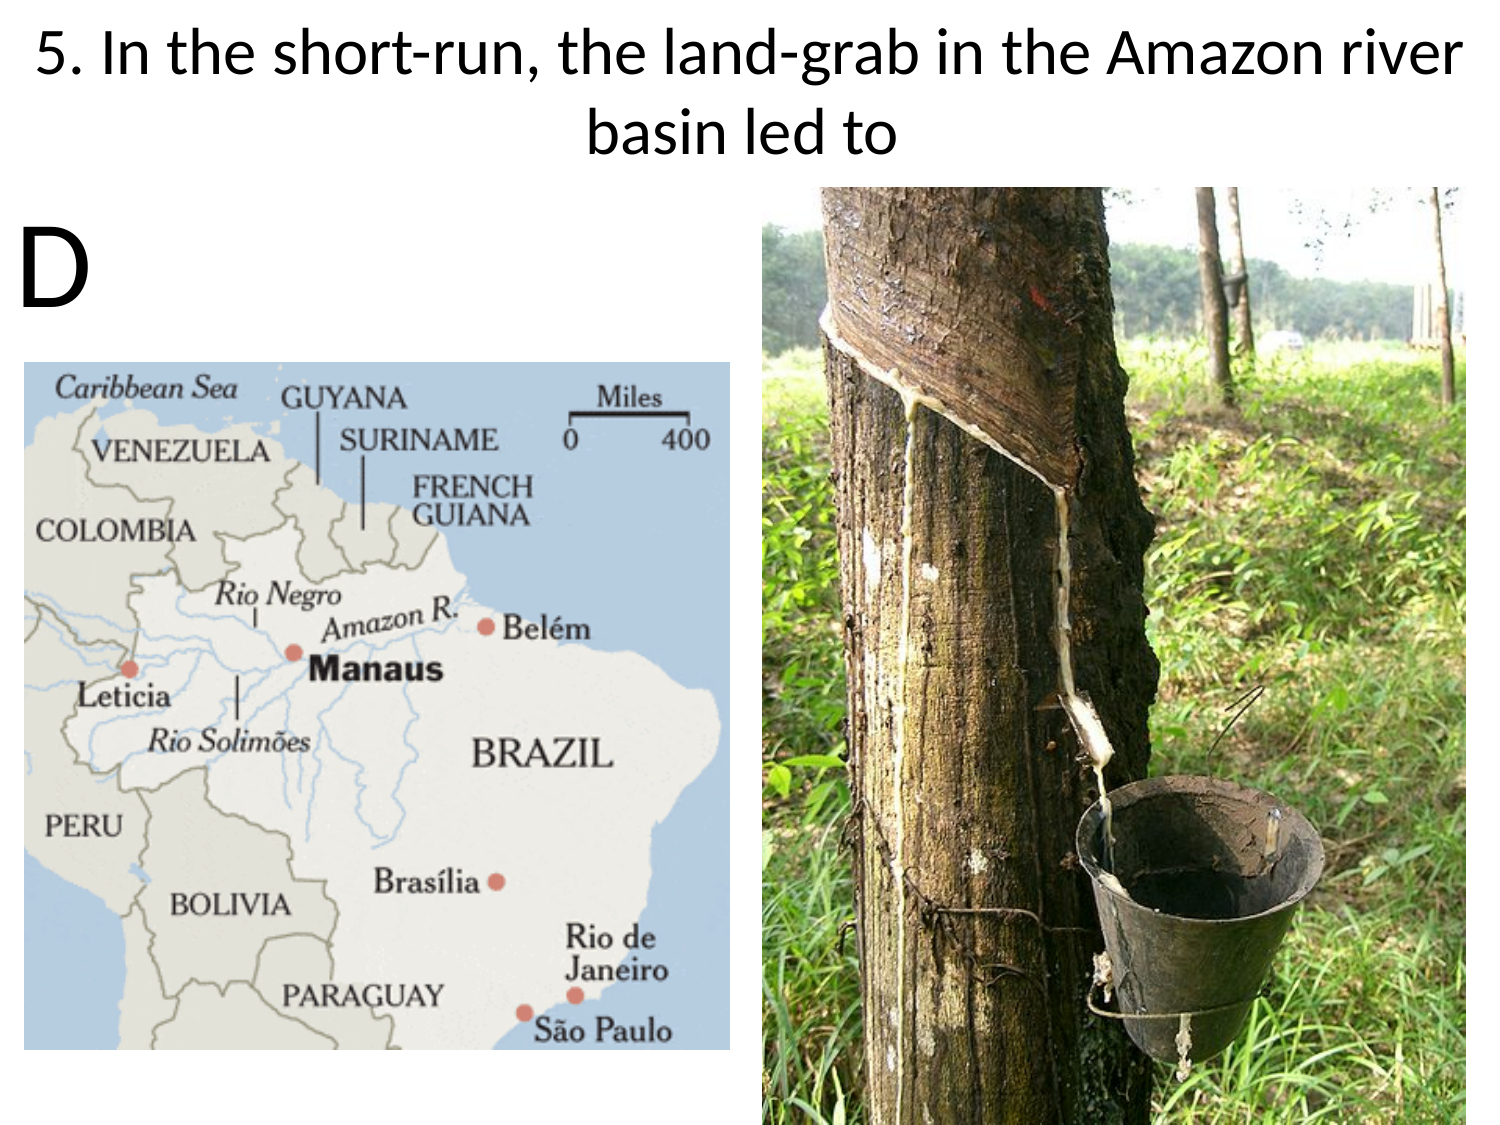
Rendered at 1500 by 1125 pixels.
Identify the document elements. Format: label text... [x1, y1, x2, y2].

picture [24, 362, 731, 1051]
list D [0, 174, 238, 375]
title 5. In the short-run, the land-grab in the Amazon river basin led to [0, 0, 1500, 175]
picture [762, 187, 1466, 1125]
